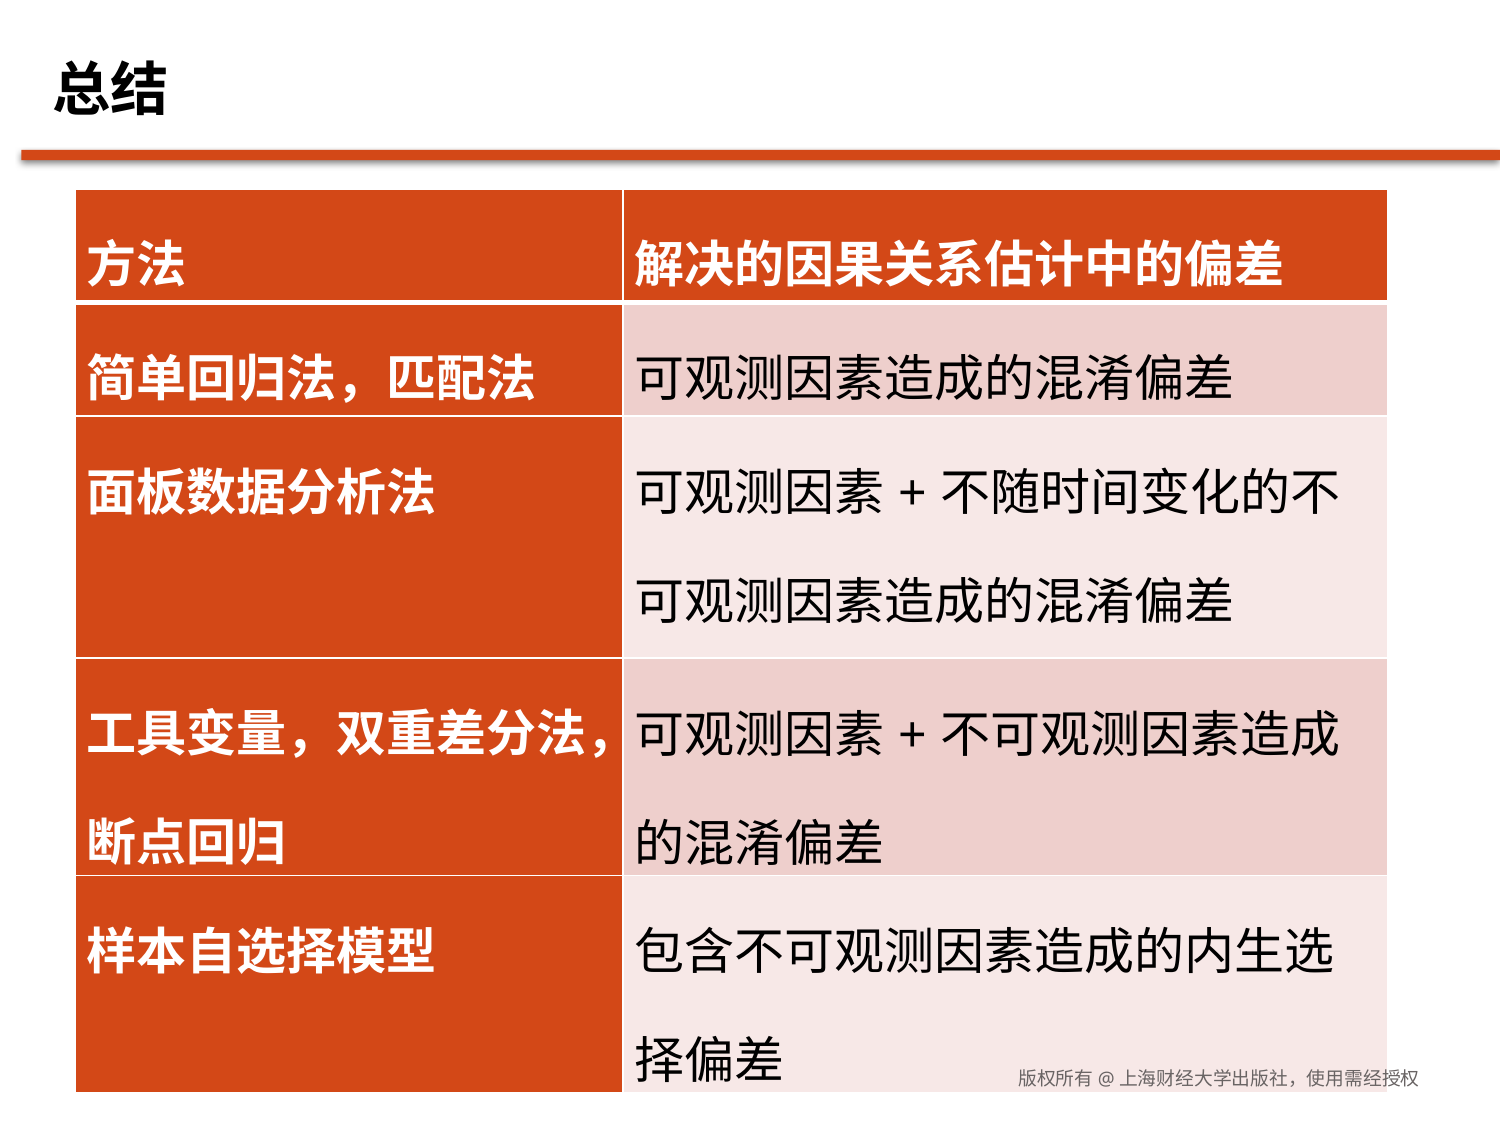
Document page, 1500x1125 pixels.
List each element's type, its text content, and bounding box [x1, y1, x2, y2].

table_cell 工具变量，双重差分法，断点回归 [76, 659, 622, 875]
table_header 解决的因果关系估计中的偏差 [624, 190, 1387, 300]
table_header 方法 [76, 190, 622, 300]
title 总结 [37, 50, 1369, 138]
table_cell 简单回归法，匹配法 [76, 305, 622, 415]
table_cell 可观测因素+不随时间变化的不可观测因素造成的混淆偏差 [624, 417, 1387, 657]
table_cell 可观测因素+不可观测因素造成的混淆偏差 [624, 659, 1387, 875]
table_cell 可观测因素造成的混淆偏差 [624, 305, 1387, 415]
table_cell 样本自选择模型 [76, 876, 622, 1092]
table_cell 包含不可观测因素造成的内生选择偏差 [624, 876, 1387, 1092]
footer 版权所有@上海财经大学出版社，使用需经授权 [975, 1046, 1463, 1109]
table_cell 面板数据分析法 [76, 417, 622, 657]
